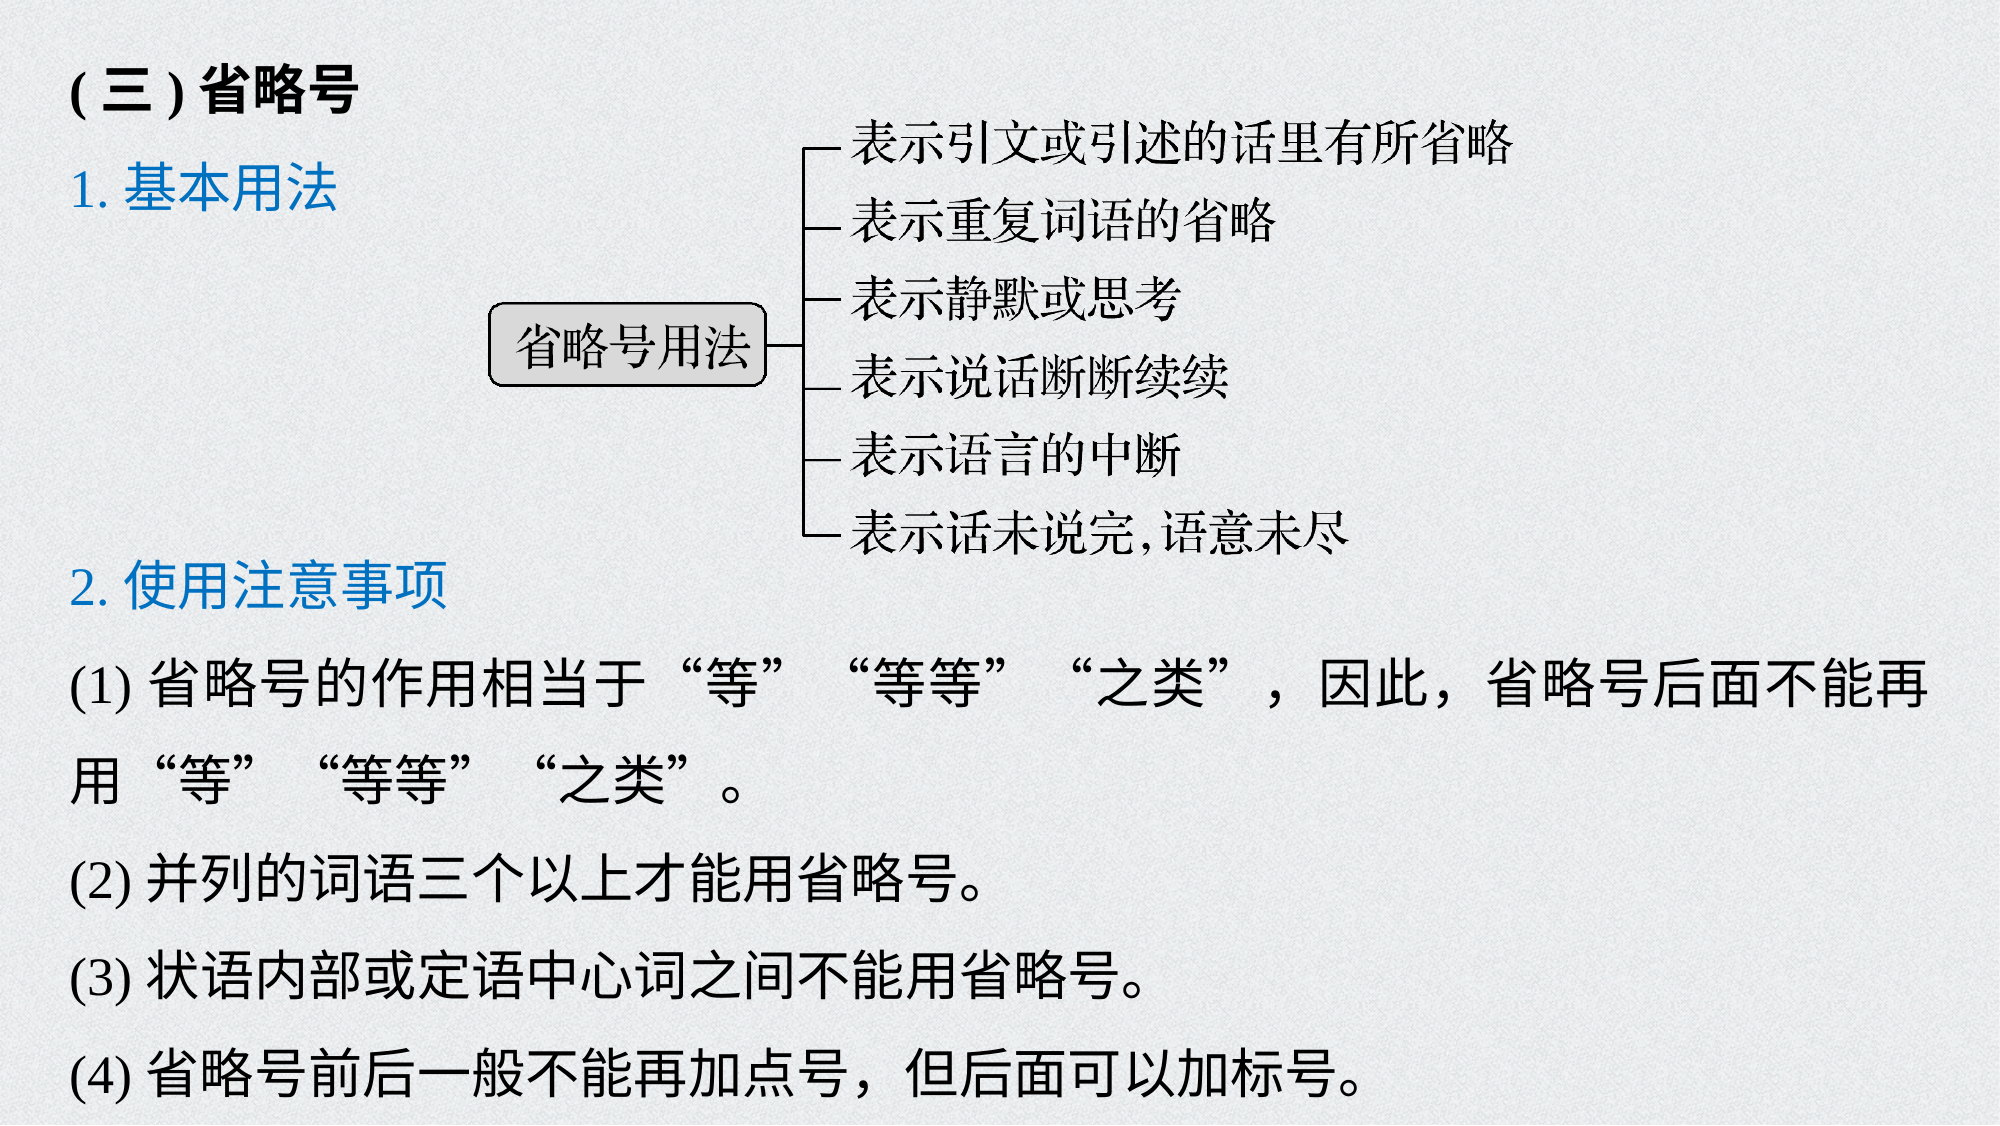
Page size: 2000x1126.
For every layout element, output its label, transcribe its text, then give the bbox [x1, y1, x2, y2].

text_box 2.使用注意事项 (1)省略号的作用相当于“等”“等等”“之类”，因此，省略号后面不能再用“等”“等等”“之类”。 (2)并列的词语三个以上才能用省略号。 (3)状语内部或定语中心词之间不能用省略号。 (4)省略号前后一般不能再加点号，但后面可以加标号。 [54, 511, 1945, 1112]
picture [0, 0, 2000, 1125]
text_box (三)省略号 1.基本用法 [54, 15, 1945, 226]
